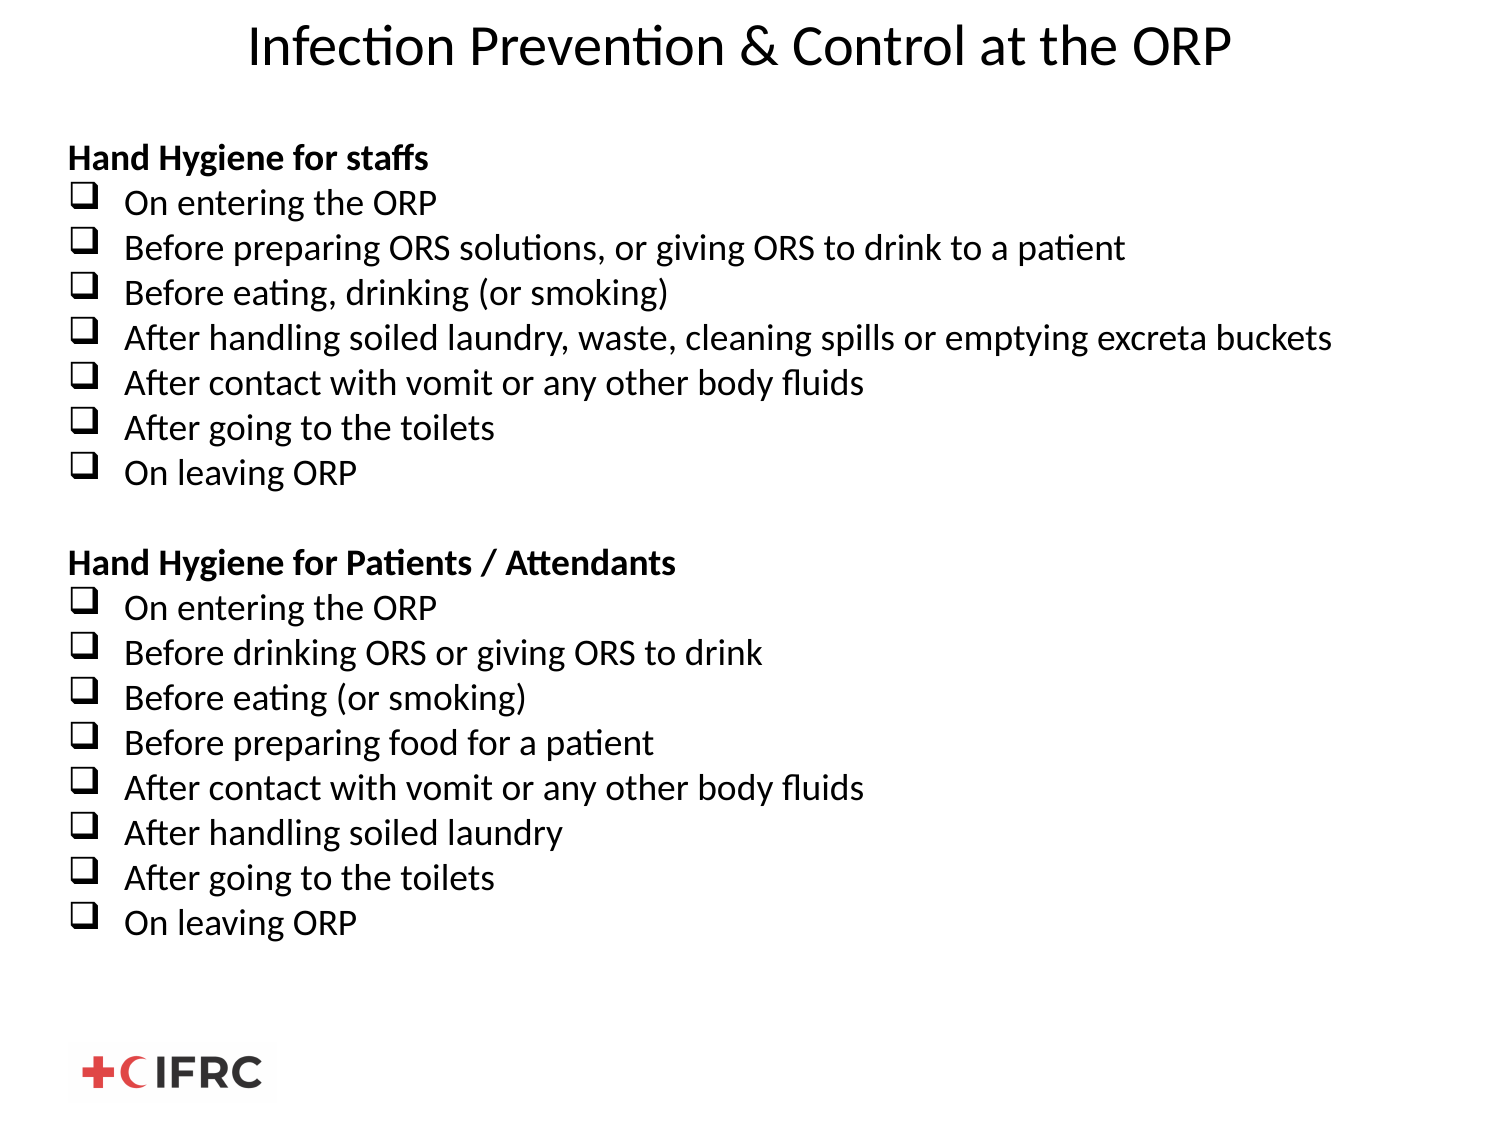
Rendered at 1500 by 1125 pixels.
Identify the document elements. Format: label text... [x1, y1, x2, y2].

text_box Hand Hygiene for staffs On entering the ORP Before preparing ORS solutions, or giving ORS to drink to a patient Before eating, drinking (or smoking) After handling soiled laundry, waste, cleaning spills or emptying excreta buckets After contact with vomit or any other body fluids After going to the toilets On leaving ORP Hand Hygiene for Patients / Attendants On entering the ORP Before drinking ORS or giving ORS to drink Before eating (or smoking) Before preparing food for a patient After contact with vomit or any other body fluids After handling soiled laundry After going to the toilets On leaving ORP [53, 125, 1465, 996]
title Infection Prevention & Control at the ORP [64, 0, 1415, 125]
picture [68, 1042, 277, 1103]
